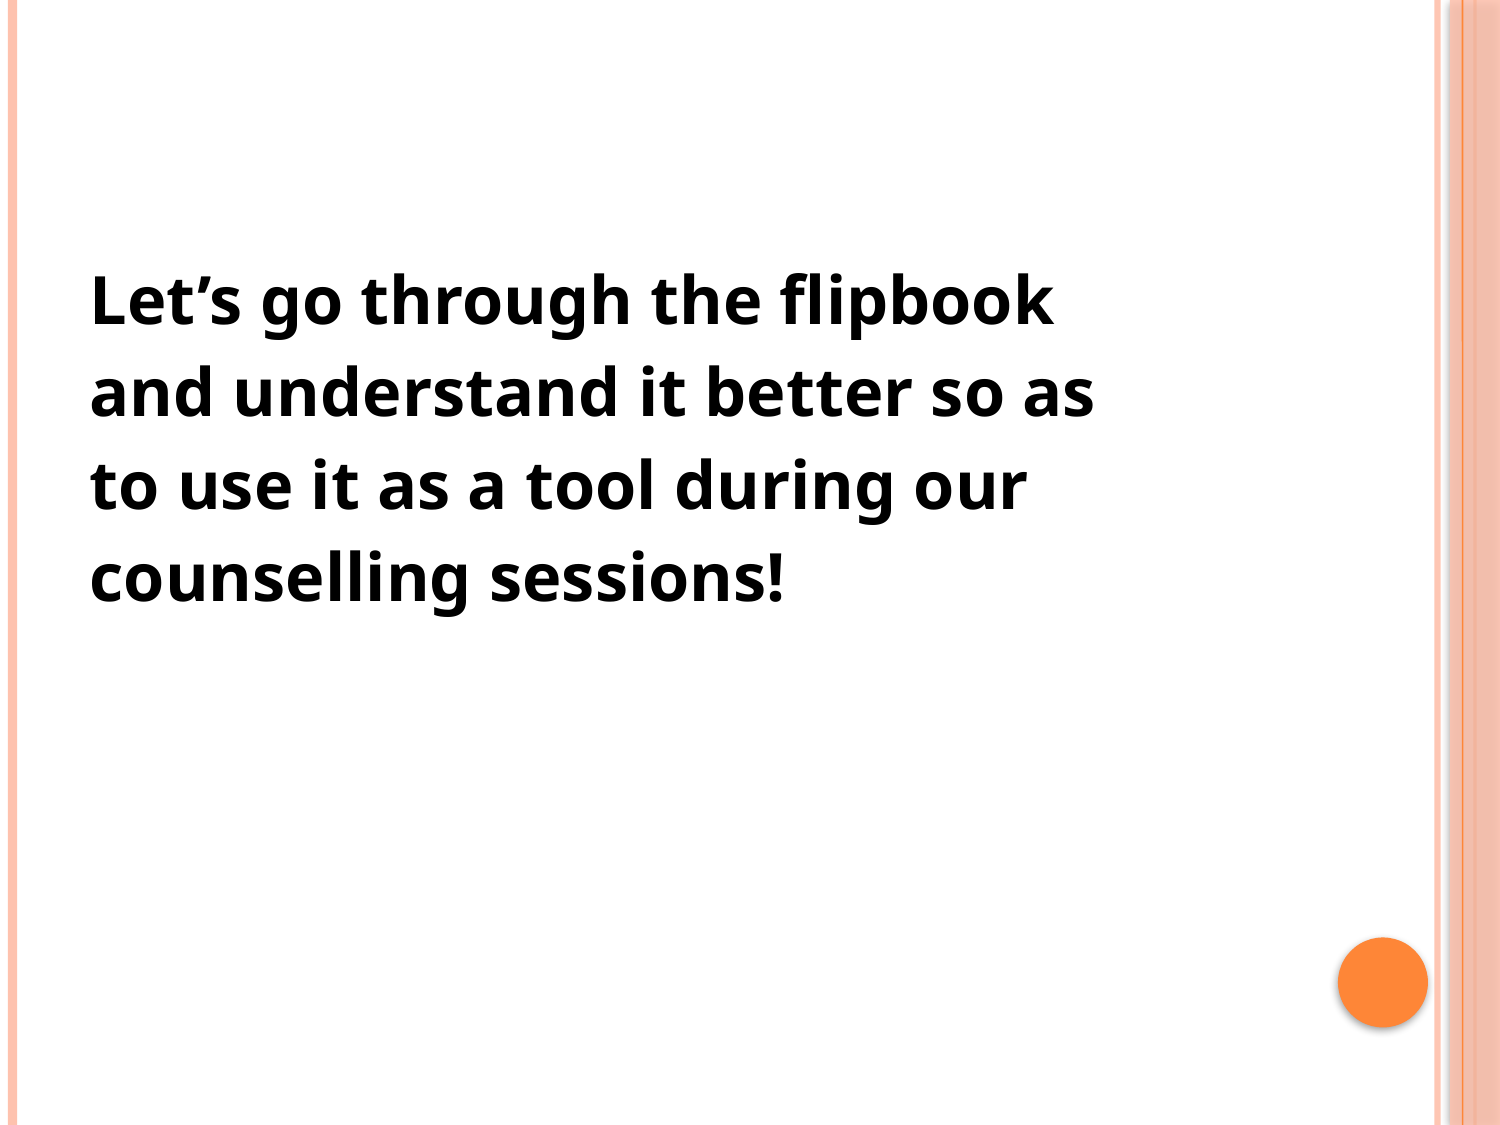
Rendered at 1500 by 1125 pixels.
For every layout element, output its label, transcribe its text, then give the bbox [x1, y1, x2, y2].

list Let’s go through the flipbook and understand it better so as to use it as a tool during our counselling sessions! [75, 249, 1375, 763]
